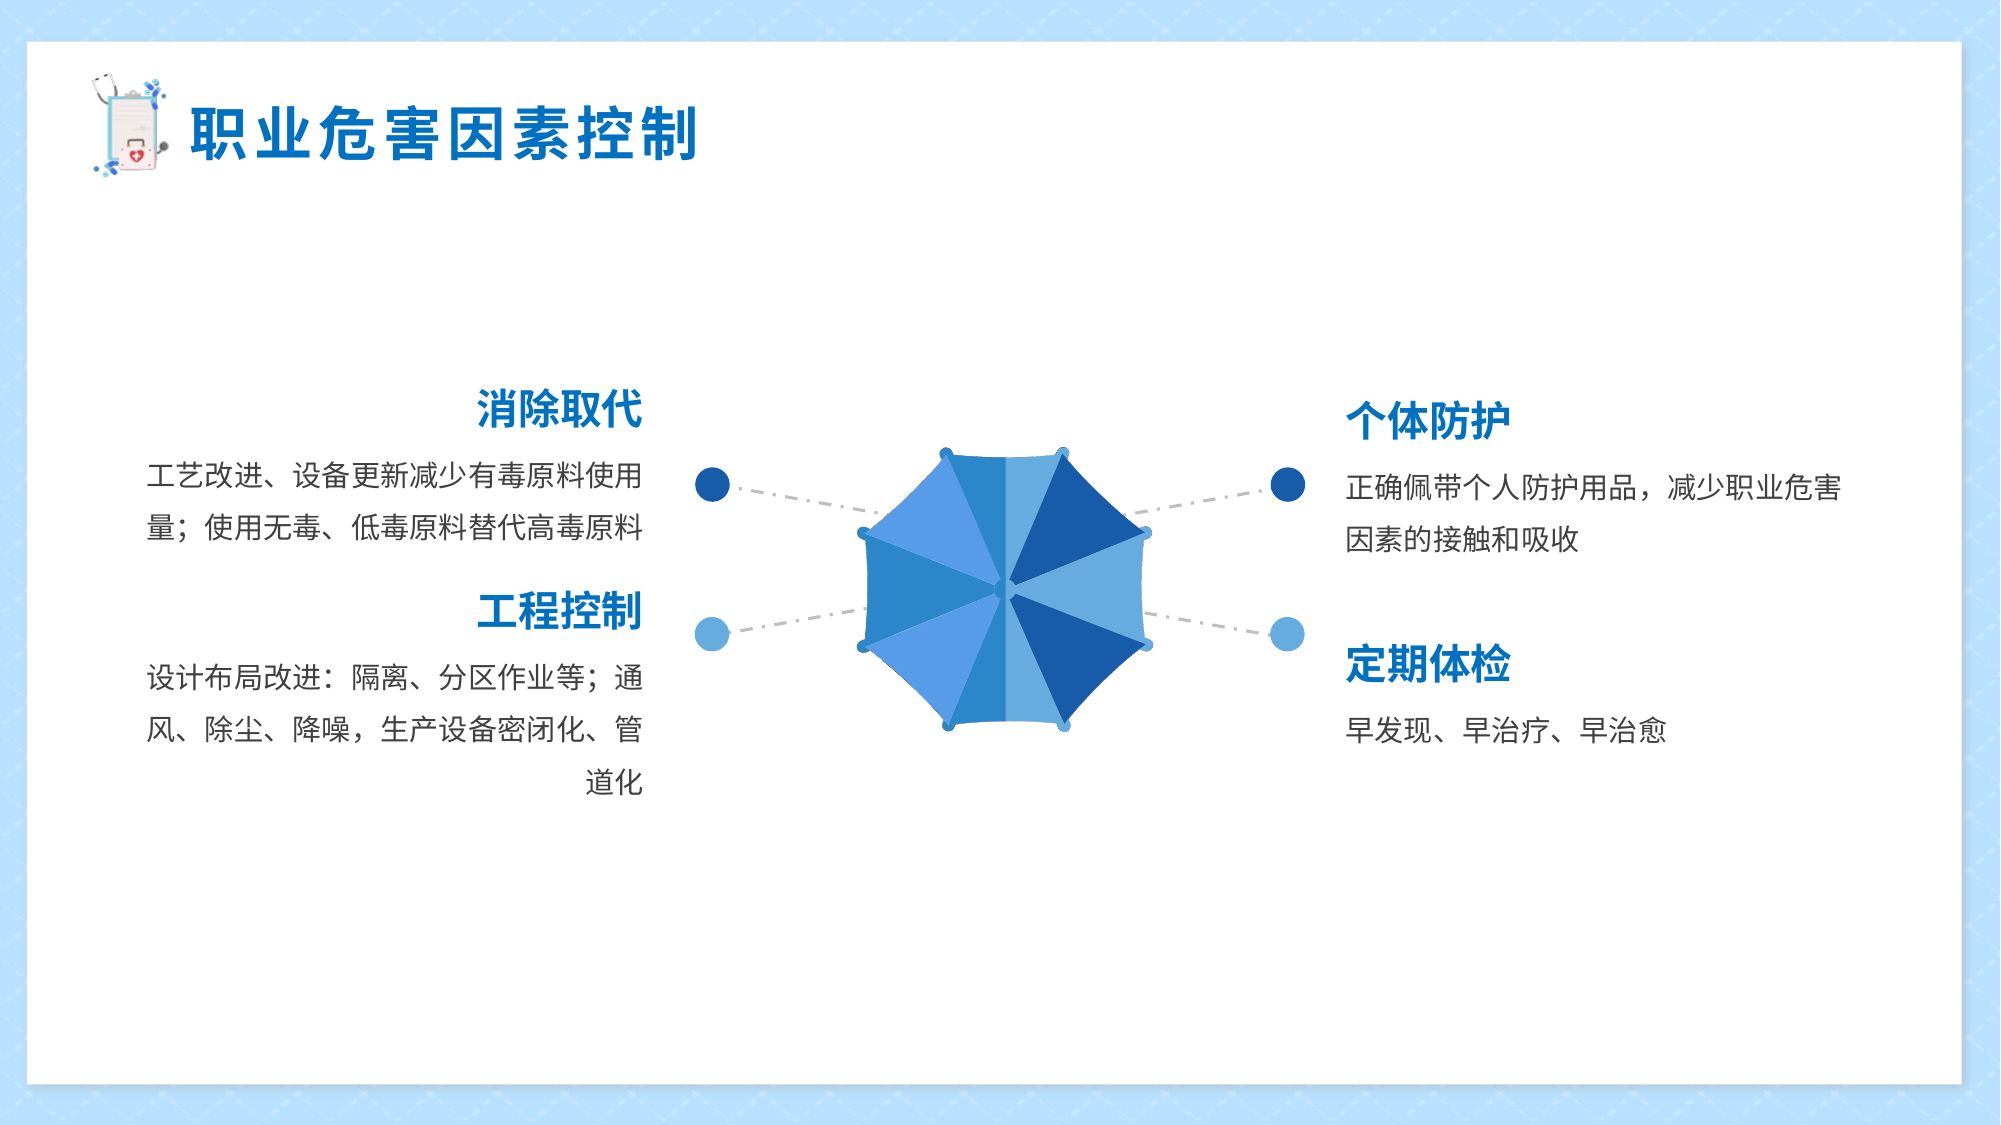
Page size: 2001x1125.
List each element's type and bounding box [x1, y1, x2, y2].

picture [0, 0, 2000, 1125]
text_box [694, 446, 1306, 733]
text_box [1330, 630, 1878, 750]
text_box [111, 375, 659, 548]
text_box [111, 577, 659, 809]
text_box [1330, 386, 1878, 559]
text_box [66, 66, 760, 194]
